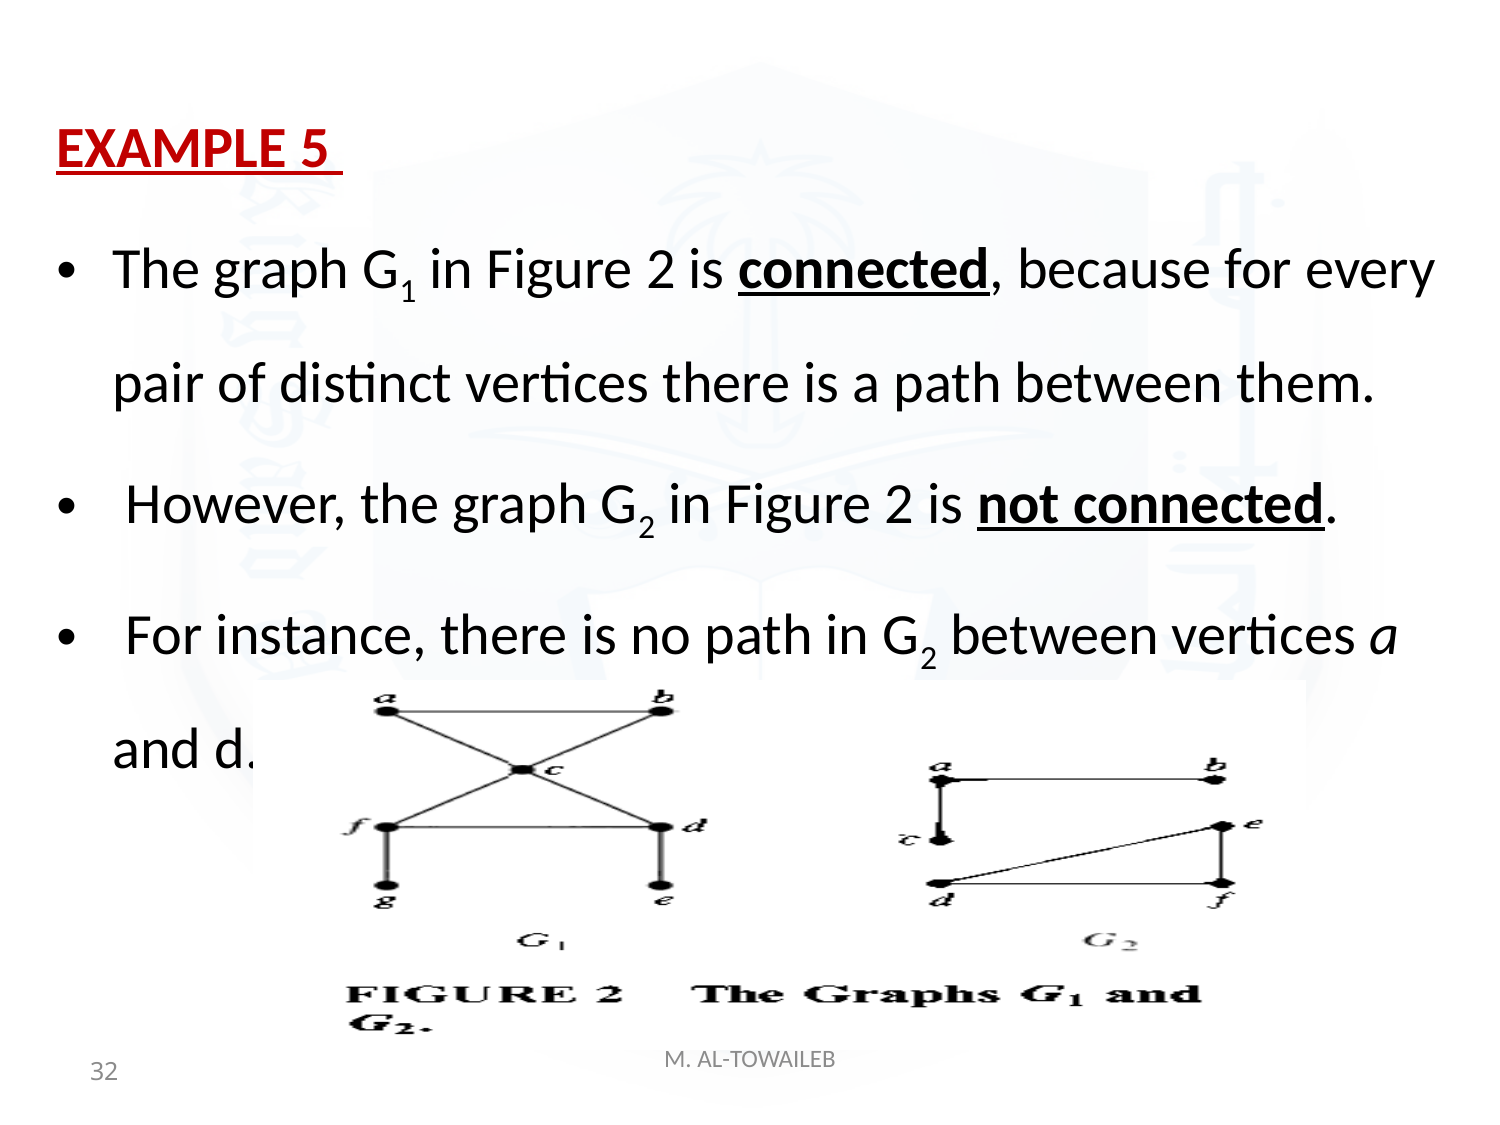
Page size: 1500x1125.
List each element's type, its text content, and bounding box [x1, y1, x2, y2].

slide_number 32 [75, 1042, 425, 1103]
list EXAMPLE 5 The graph G1 in Figure 2 is connected, because for every pair of distinct vertices there is a path between them. However, the graph G2 in Figure 2 is not connected. For instance, there is no path in G2 between vertices a and d. [41, 66, 1459, 1047]
picture [253, 680, 1306, 1050]
footer M. AL-TOWAILEB [512, 1057, 988, 1103]
